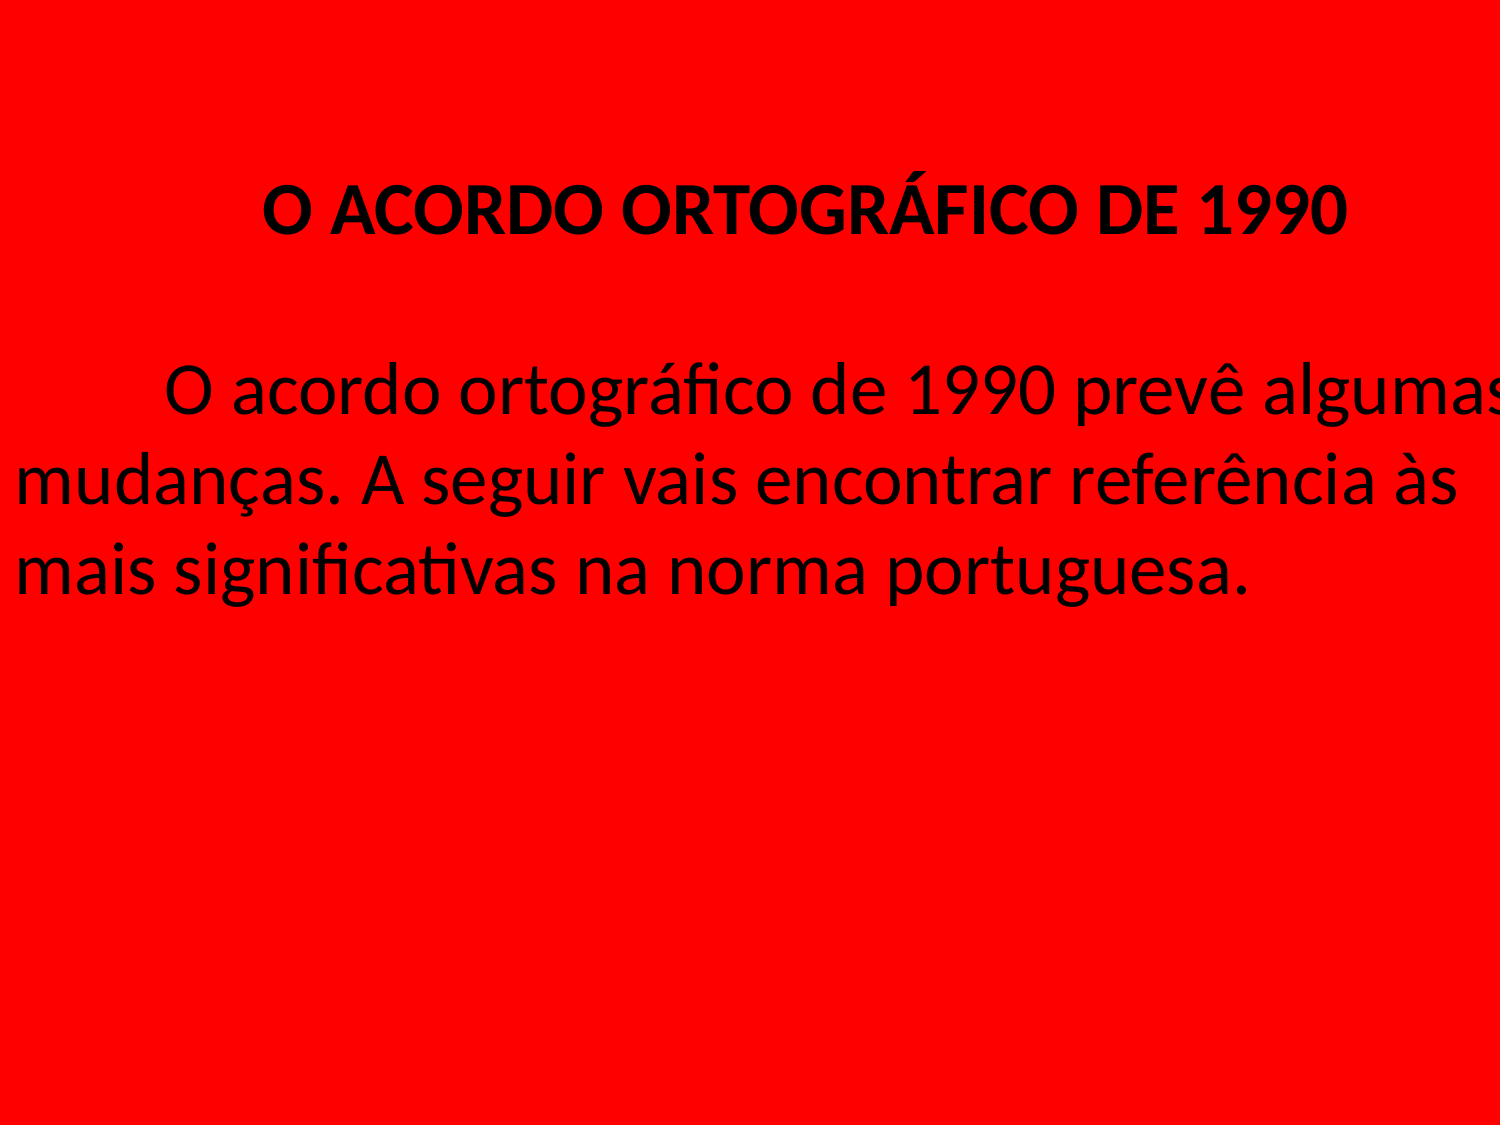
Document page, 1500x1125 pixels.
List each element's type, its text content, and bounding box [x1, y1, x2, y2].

text_box O ACORDO ORTOGRÁFICO DE 1990 O acordo ortográfico de 1990 prevê algumas mudanças. A seguir vais encontrar referência às mais significativas na norma portuguesa. [0, 0, 1500, 1125]
